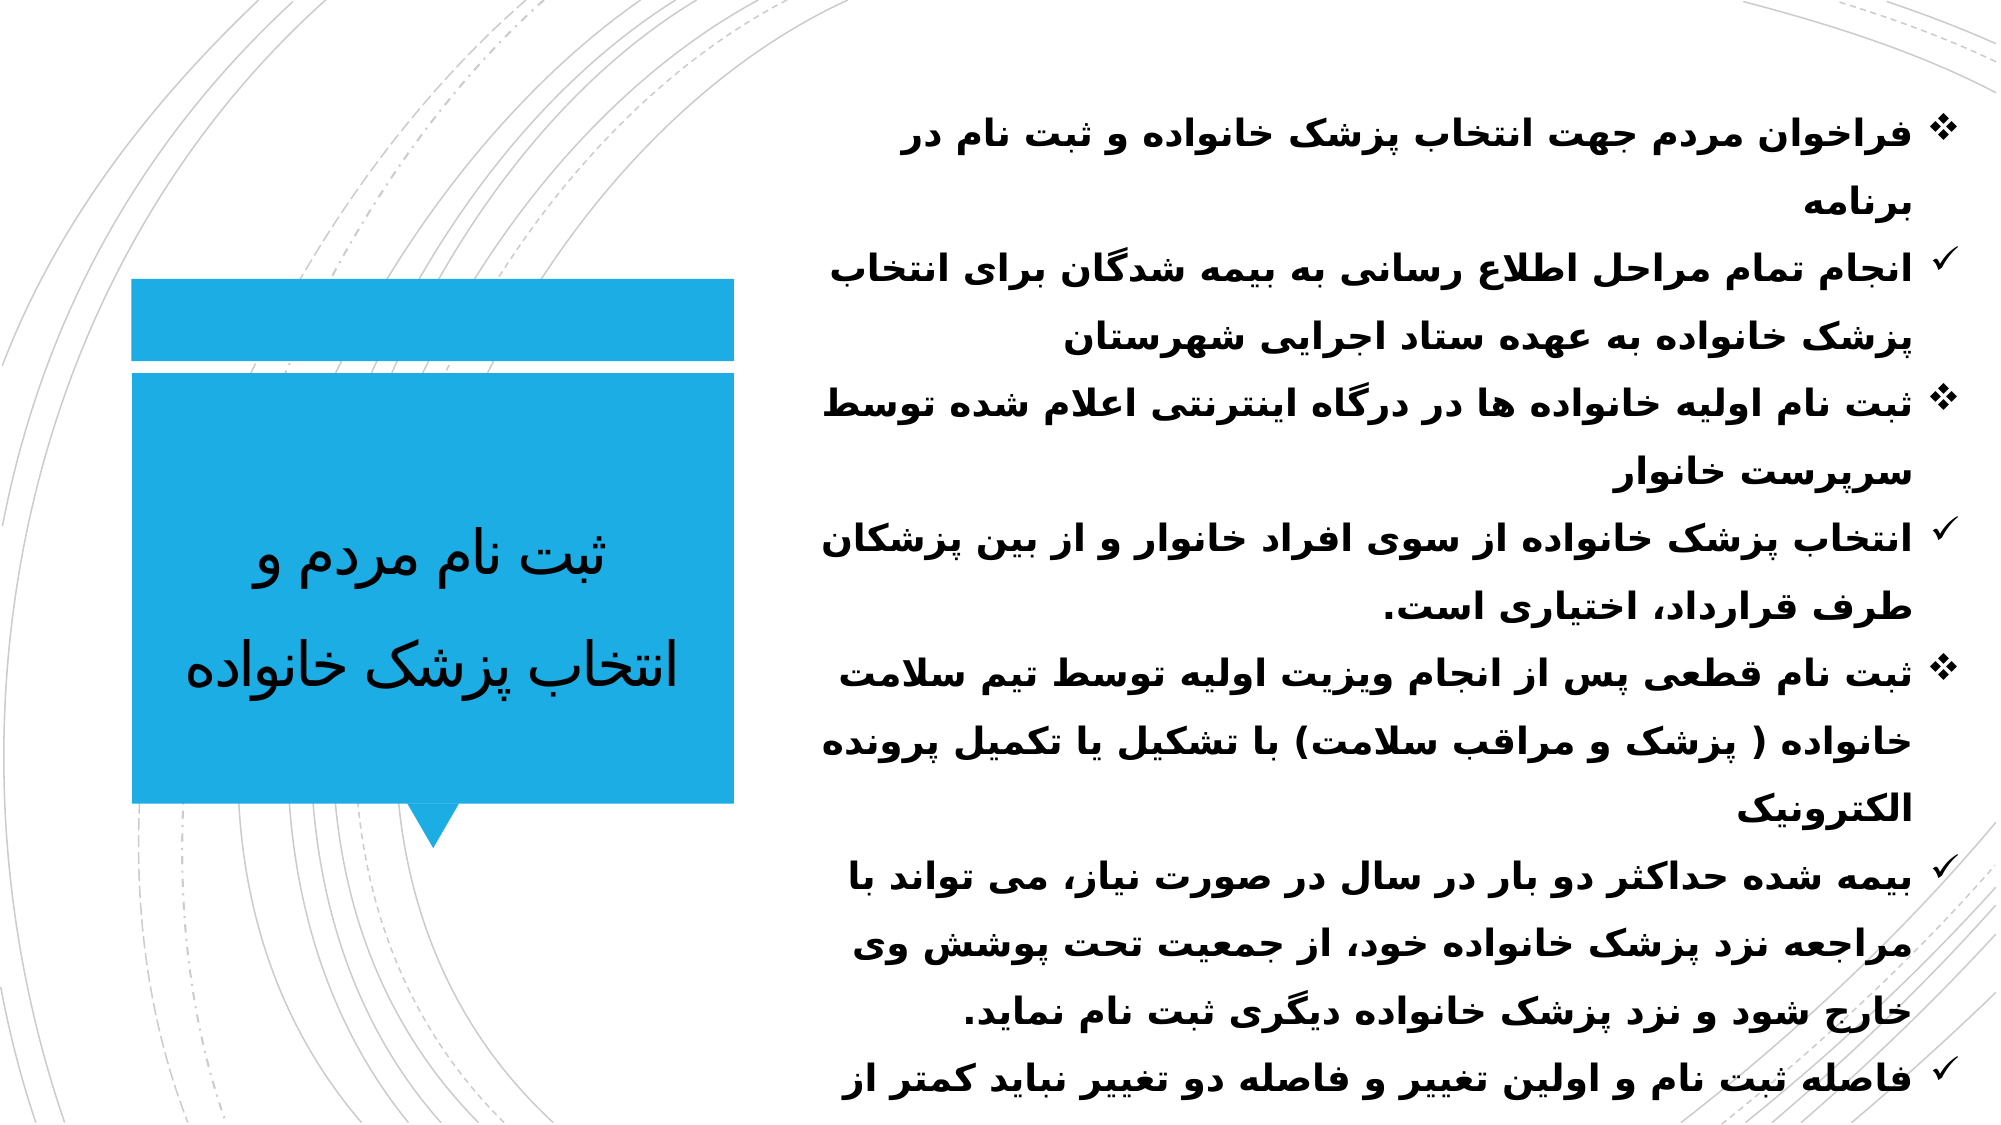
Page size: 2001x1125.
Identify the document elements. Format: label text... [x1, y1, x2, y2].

title ثبت نام مردم و انتخاب پزشک خانواده [145, 385, 720, 789]
text_box فراخوان مردم جهت انتخاب پزشک خانواده و ثبت نام در برنامه انجام تمام مراحل اطلاع رسانی به بیمه شدگان برای انتخاب پزشک خانواده به عهده ستاد اجرایی شهرستان ثبت نام اولیه خانواده ها در درگاه اینترنتی اعلام شده توسط سرپرست خانوار انتخاب پزشک خانواده از سوی افراد خانوار و از بین پزشکان طرف قرارداد، اختیاری است. ثبت نام قطعی پس از انجام ویزیت اولیه توسط تیم سلامت خانواده ( پزشک و مراقب سلامت) با تشکیل یا تکمیل پرونده الکترونیک بیمه شده حداکثر دو بار در سال در صورت نیاز، می تواند با مراجعه نزد پزشک خانواده خود، از جمعیت تحت پوشش وی خارج شود و نزد پزشک خانواده دیگری ثبت نام نماید. فاصله ثبت نام و اولین تغییر و فاصله دو تغییر نباید کمتر از سه ماه باشد. در شرایط خاص با نظر ستاد شهرستان این مدت قابل تغییر است. تعویض پزشک خانواده در ابتدای ماه قابل انجام است. [795, 79, 1976, 1125]
